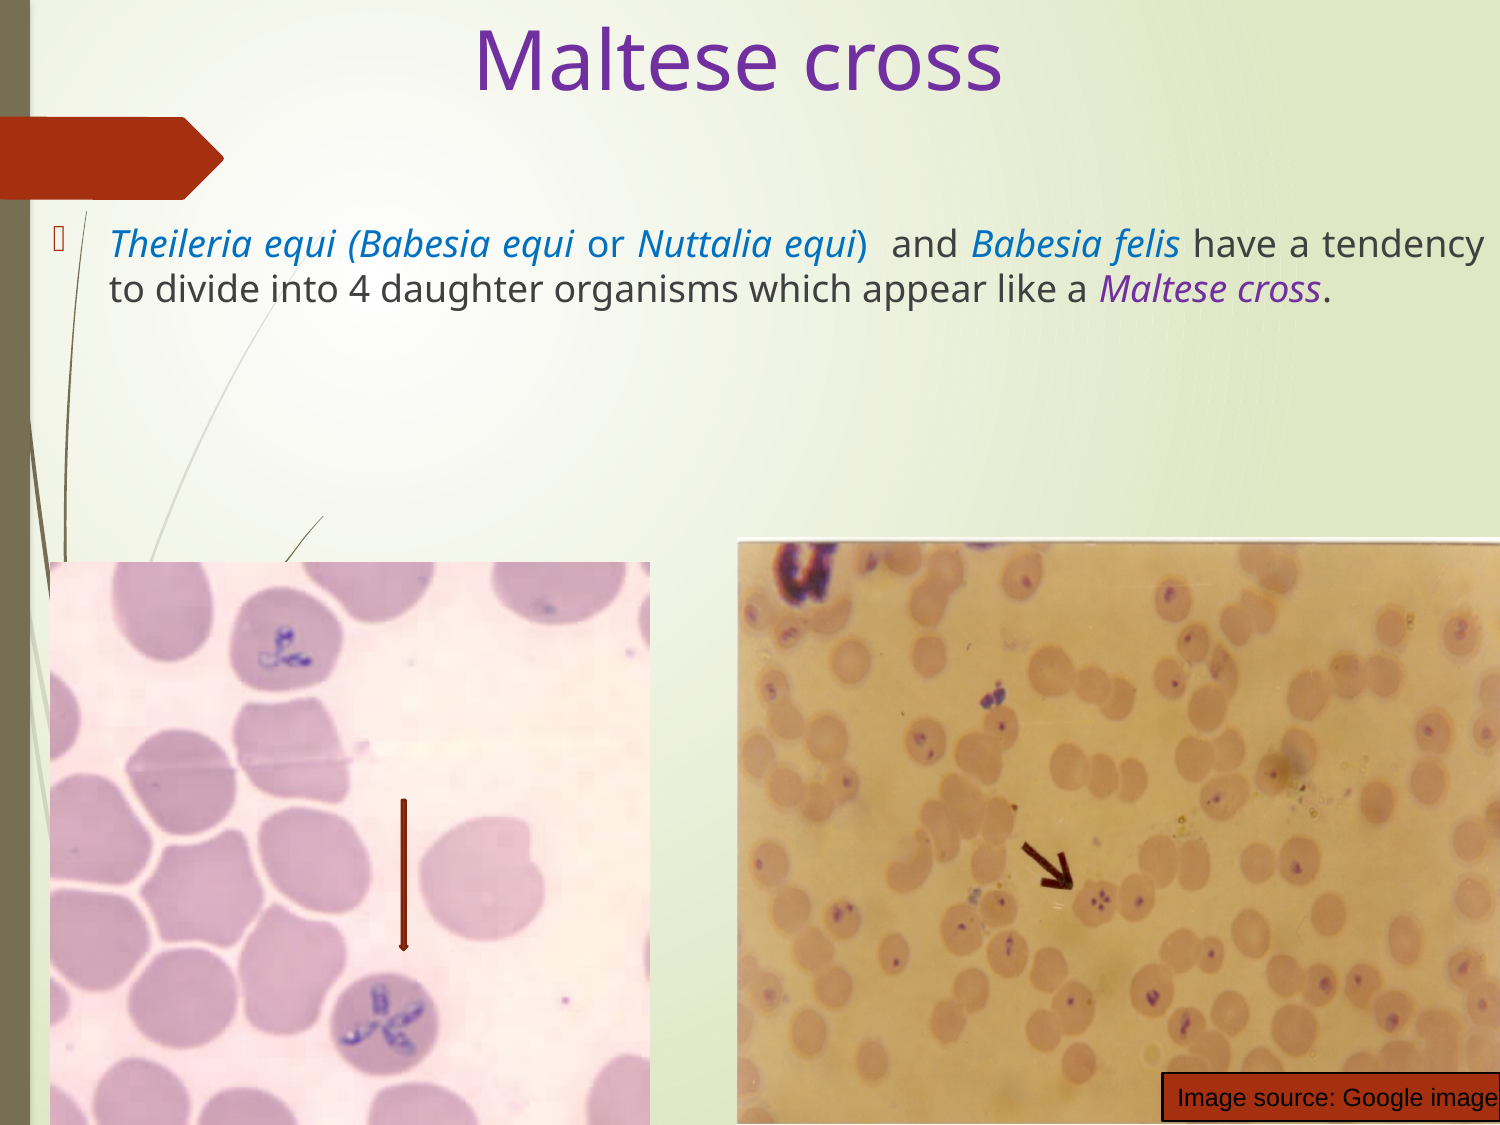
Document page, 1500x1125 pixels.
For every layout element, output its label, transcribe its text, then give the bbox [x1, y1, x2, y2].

picture [49, 562, 651, 1125]
list Theileria equi (Babesia equi or Nuttalia equi) and Babesia felis have a tendency to divide into 4 daughter organisms which appear like a Maltese cross. [37, 212, 1500, 1125]
picture [737, 537, 1500, 1125]
title Maltese cross [0, 0, 1500, 175]
